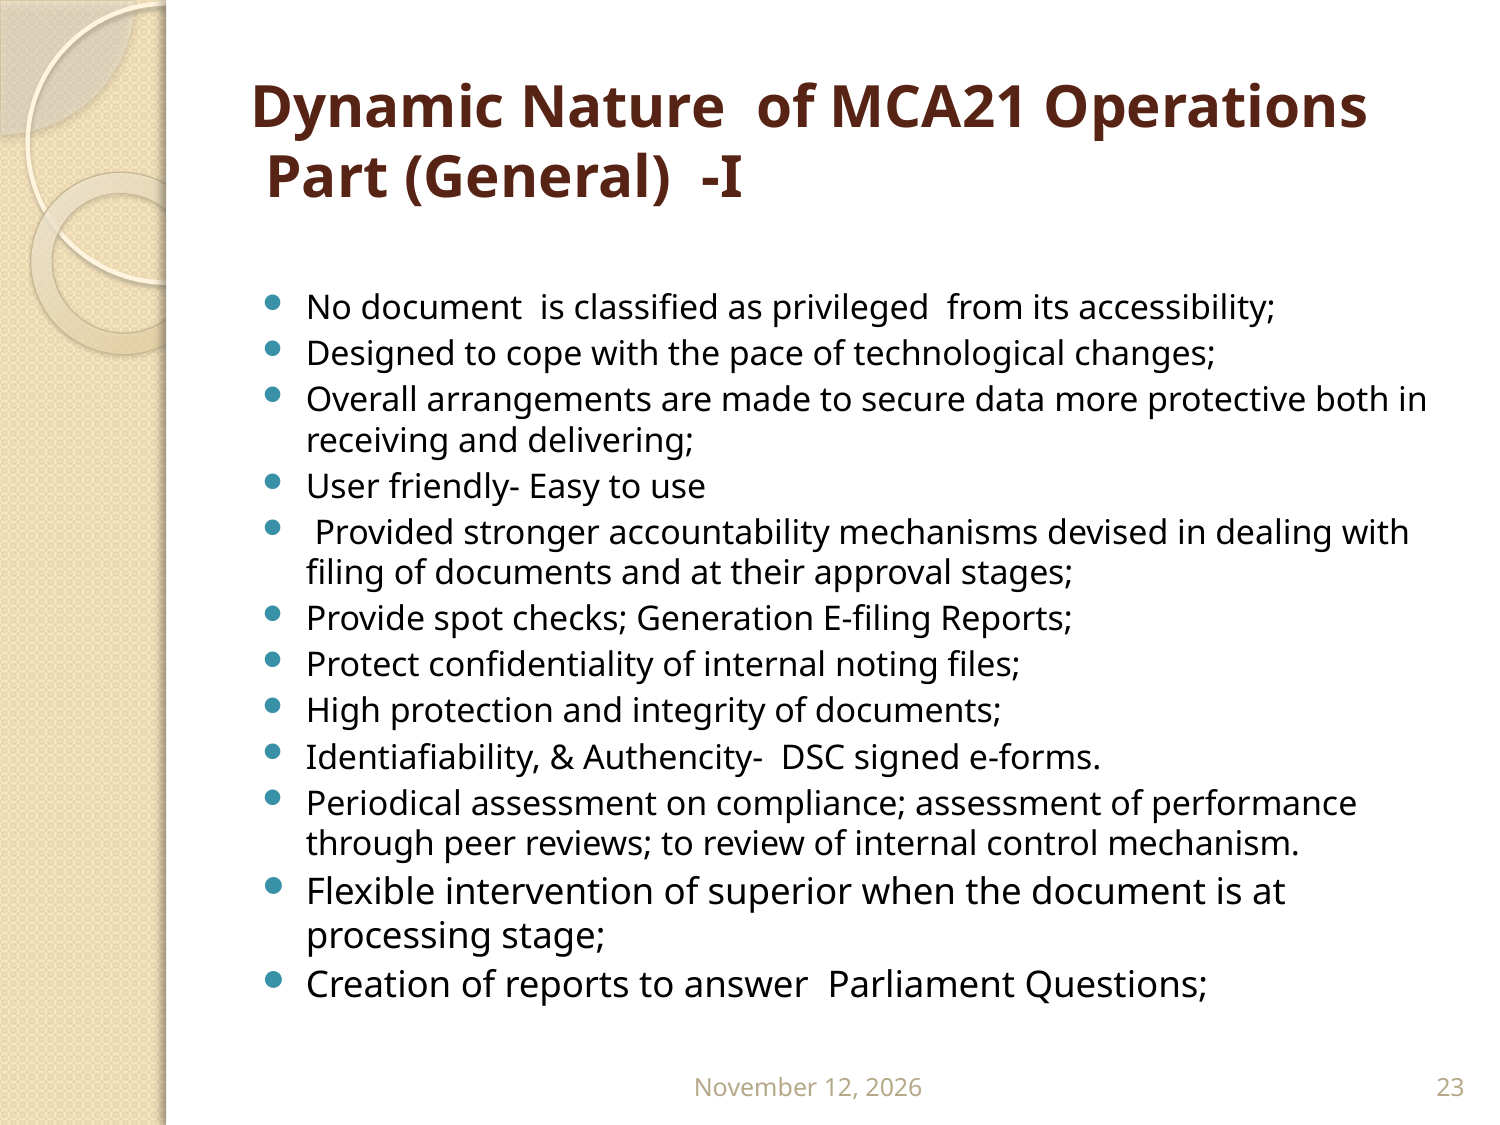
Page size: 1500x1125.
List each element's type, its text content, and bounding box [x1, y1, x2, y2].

title Dynamic Nature of MCA21 Operations Part (General) -I [235, 45, 1466, 233]
slide_number 23 [1413, 1034, 1488, 1113]
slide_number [587, 1034, 938, 1113]
list No document is classified as privileged from its accessibility; Designed to cope with the pace of technological changes; Overall arrangements are made to secure data more protective both in receiving and delivering; User friendly- Easy to use Provided stronger accountability mechanisms devised in dealing with filing of documents and at their approval stages; Provide spot checks; Generation E-filing Reports; Protect confidentiality of internal noting files; High protection and integrity of documents; Identiafiability, & Authencity- DSC signed e-forms. Periodical assessment on compliance; assessment of performance through peer reviews; to review of internal control mechanism. Flexible intervention of superior when the document is at processing stage; Creation of reports to answer Parliament Questions; [235, 237, 1466, 1025]
